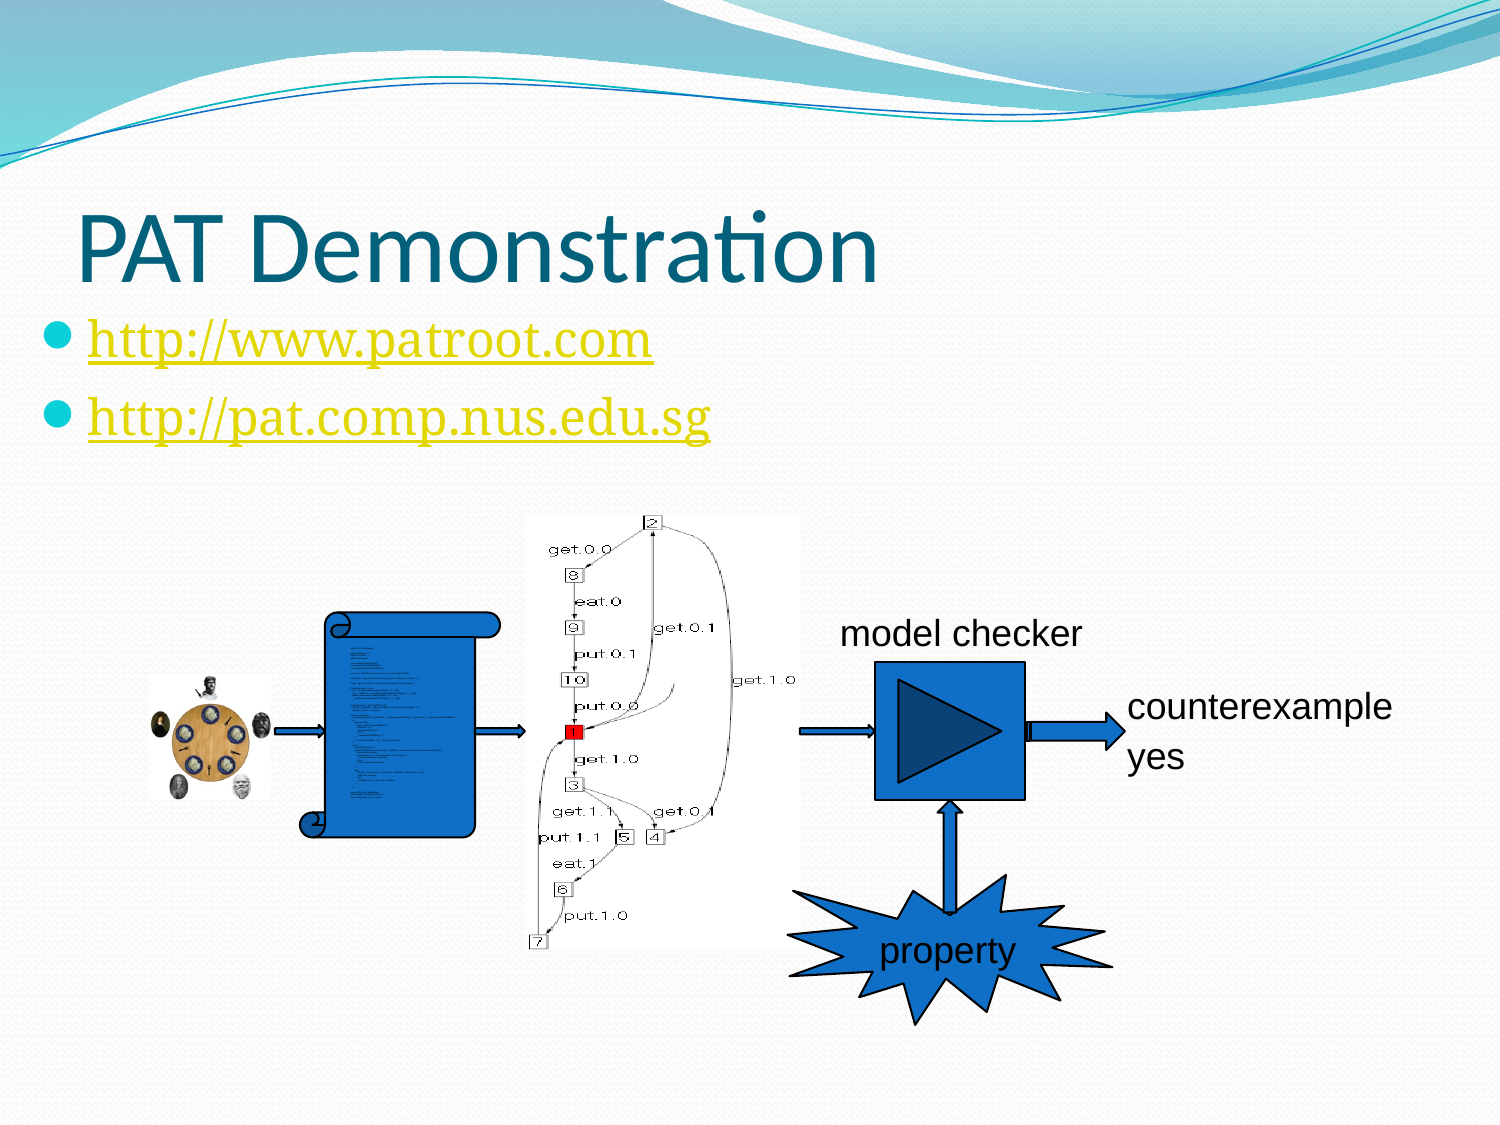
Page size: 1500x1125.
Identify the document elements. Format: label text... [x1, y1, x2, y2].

text_box [937, 800, 963, 913]
picture [149, 674, 271, 801]
picture [524, 513, 801, 951]
text_box #import "PAT.Lib.Example"; #define NoOfFloors 2; #define NoOfLifts 2; #define NoOfUsers 2; var extrequestsUP[NoOfFloors]; var extrequestsDOWN[NoOfFloors]; var intrequests[NoOfLifts][NoOfFloors]; var door = [-1(NoOfLifts)]; //initiate an array of -1 with length NoOfLifts LiftSystem() = (||| {NoOfUsers} @ User()) ||| (||| x:{0..NoOfLifts-1} @ Lift(x, 0, 1)); User() = []pos:{0..NoOfFloors-1}@ (ExternalPush(pos); UserWaiting(pos)); ExternalPush(pos) = case { pos == 0 : pushup.pos{extrequestsUP[pos] = 1;} -> Skip pos == NoOfFloors-1 : pushdown.pos{extrequestsDOWN[pos] = 1;} -> Skip default : pushup.pos{extrequestsUP[pos] = 1;} -> Skip [] pushdown.pos{extrequestsDOWN[pos] = 1;} -> Skip }; UserWaiting(pos) = [] i:{0..NoOfLifts-1} @ ([door[i] == pos]enter.i -> ([]y:{0..NoOfFloors-1}@(push.y{intrequests[i][y] = 1;} -> ([door[i] == y]exit.i -> User())))); Lift(i, level, direction) = if (intrequests[i][level] != 0 || (direction == 1 && extrequestsUP[level] == 1) || (direction == -1 && extrequestsDOWN[level] == 1)) { opendoor.i.level{ door[i] = level; intrequests[i][level] = 0; if (direction > 0) { extrequestsUP[level] =0; } elsse { extrequestsDOWN[level] = 0; } } -> close.i.level{door[i] = -1;} -> Lift(i, level, direction) } else { checkIfToMove.i.level -> if (call(CheckIfToMove, level, direction, i, NoOfFloors, intrequests, extrequestsUP, extrequestsDOWN)) { moving.i.level.direction -> if (level+direction == 0 || level+direction == NoOfFloors-1) { Lift(i, level+direction, -1*direction) } else { Lift(i, level+direction, direction) } } else { if ((level == 0 && direction == 1) || (level == NoOfFloors-1 && direction == -1)) { Lift(i, level, direction) } else { changedir.i.level -> Lift(i, level, -1*direction) } } }; #assert LiftSystem() deadlockfree; #define liveness extrequestsUP[0] == 0; #assert LiftSystem() |= []<> liveness; [299, 612, 501, 838]
text_box yes [1112, 724, 1413, 785]
text_box model checker [824, 601, 1125, 662]
text_box [1025, 712, 1112, 751]
text_box [474, 728, 517, 735]
list http://www.patroot.com http://pat.comp.nus.edu.sg [24, 299, 1500, 851]
text_box [275, 724, 326, 738]
text_box [874, 662, 1025, 800]
text_box property [789, 874, 1113, 1025]
text_box counterexample [1112, 674, 1413, 724]
title PAT Demonstration [74, 115, 1426, 299]
text_box [807, 724, 875, 738]
